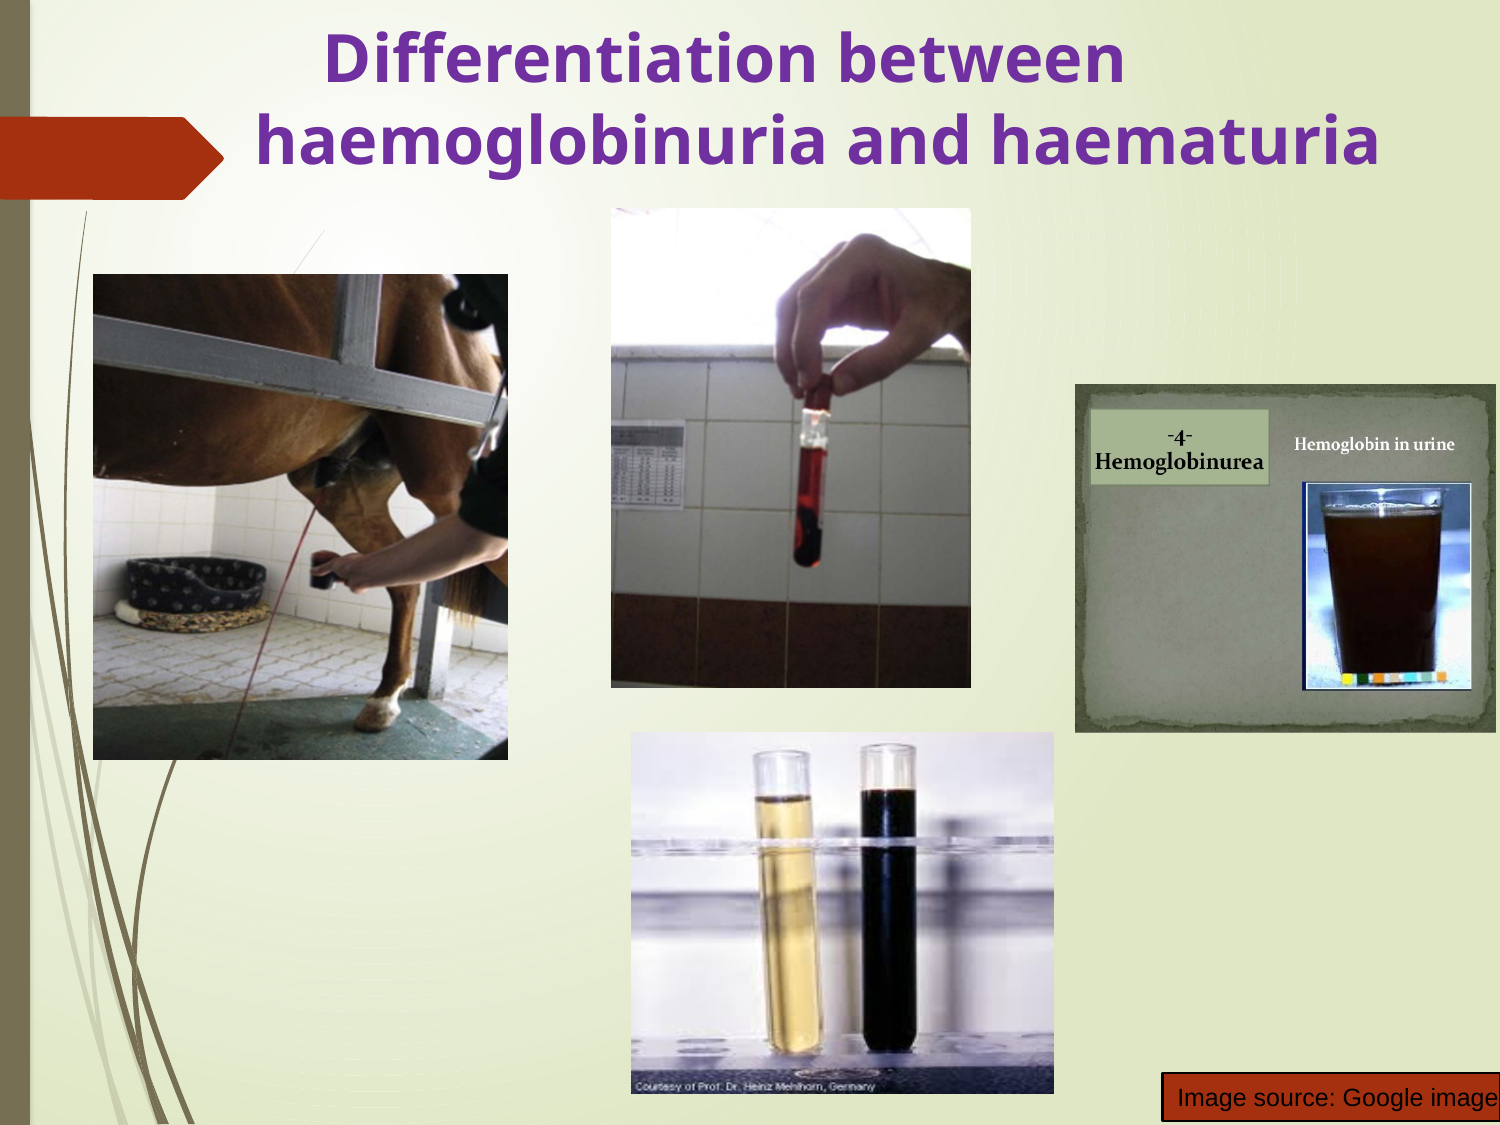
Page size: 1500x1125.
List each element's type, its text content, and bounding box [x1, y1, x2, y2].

picture [1074, 384, 1496, 733]
title Differentiation between haemoglobinuria and haematuria [0, 0, 1500, 303]
text_box Image source: Google image [1162, 1072, 1500, 1121]
picture [631, 731, 1054, 1095]
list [611, 207, 971, 688]
picture [93, 274, 508, 760]
